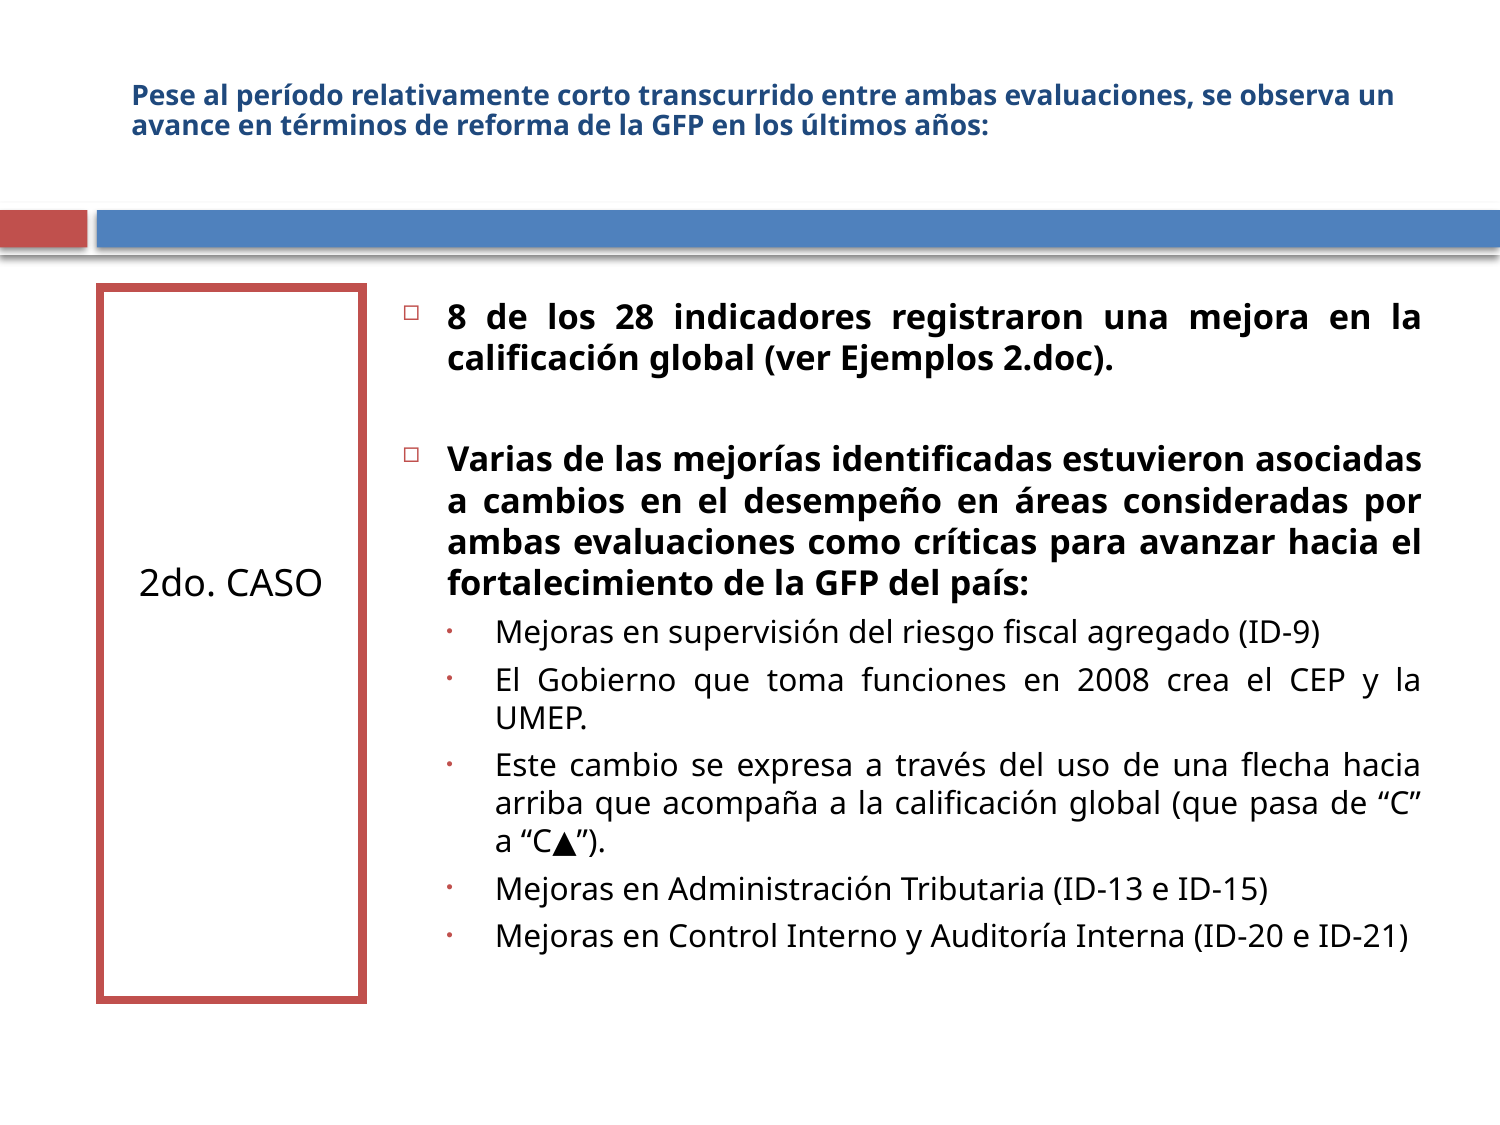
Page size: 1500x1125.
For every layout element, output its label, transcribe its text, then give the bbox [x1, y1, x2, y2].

list 8 de los 28 indicadores registraron una mejora en la calificación global (ver Ejemplos 2.doc). Varias de las mejorías identificadas estuvieron asociadas a cambios en el desempeño en áreas consideradas por ambas evaluaciones como críticas para avanzar hacia el fortalecimiento de la GFP del país: Mejoras en supervisión del riesgo fiscal agregado (ID-9) El Gobierno que toma funciones en 2008 crea el CEP y la UMEP. Este cambio se expresa a través del uso de una flecha hacia arriba que acompaña a la calificación global (que pasa de “C” a “C▲”). Mejoras en Administración Tributaria (ID-13 e ID-15) Mejoras en Control Interno y Auditoría Interna (ID-20 e ID-21) [387, 287, 1438, 1013]
list 2do. CASO [96, 283, 367, 1004]
title Pese al período relativamente corto transcurrido entre ambas evaluaciones, se observa un avance en términos de reforma de la GFP en los últimos años: [100, 42, 1426, 185]
